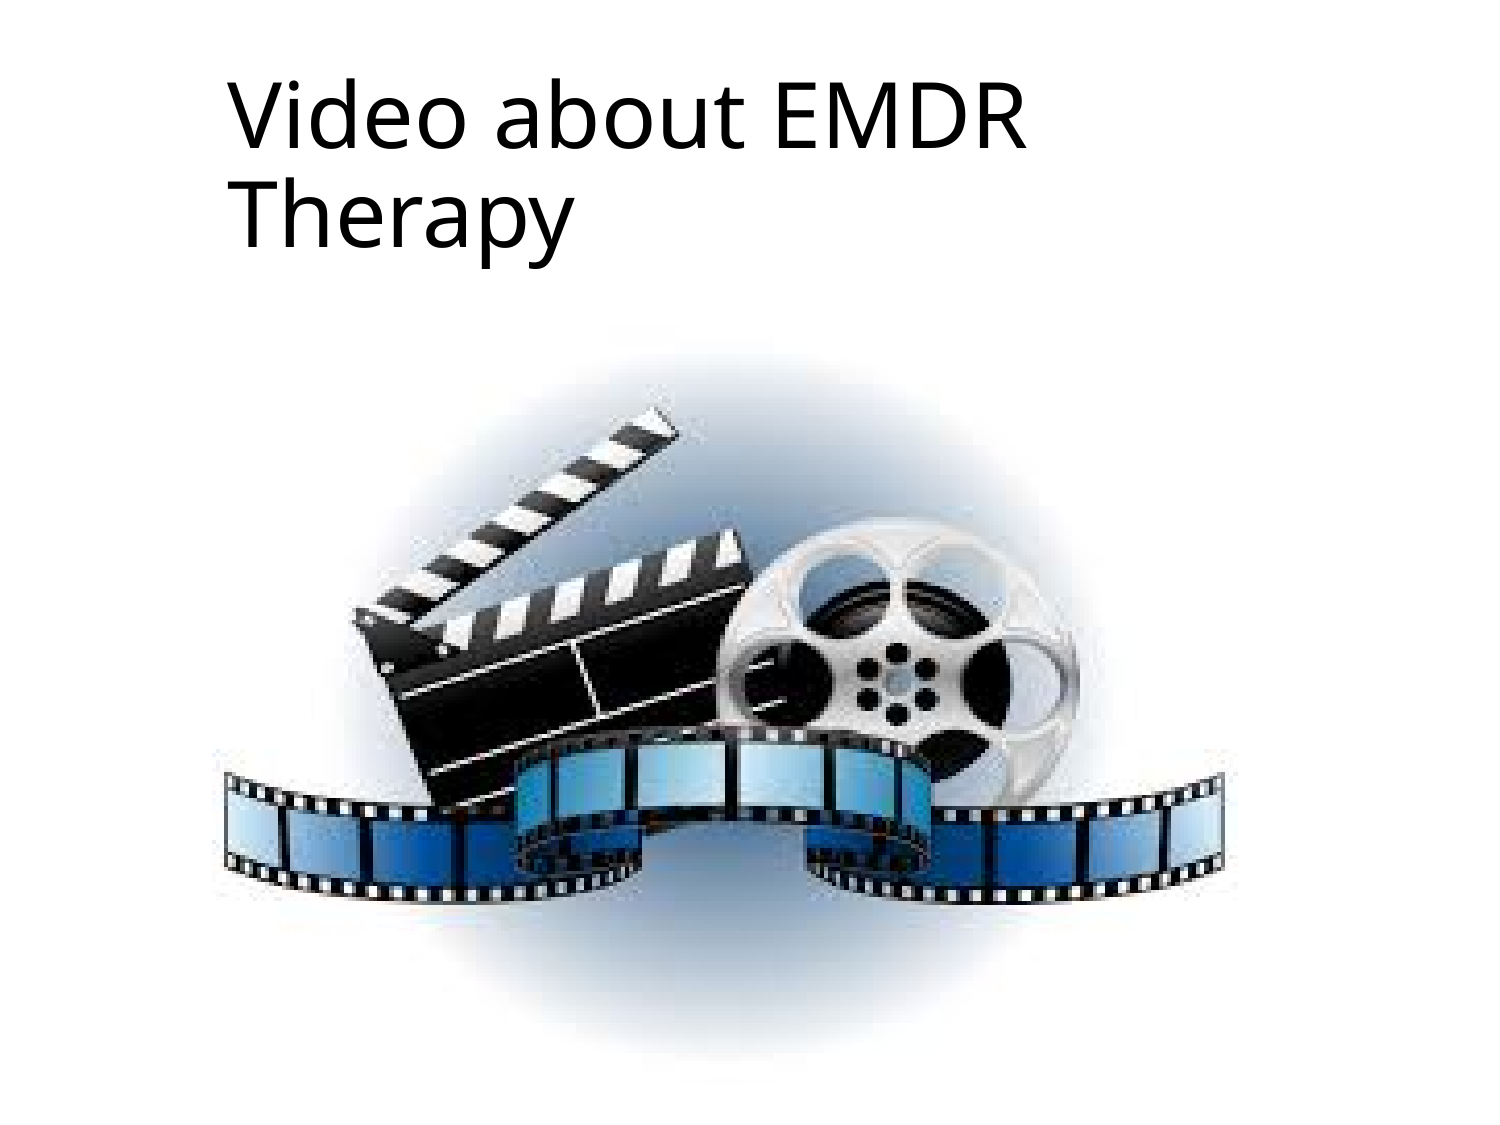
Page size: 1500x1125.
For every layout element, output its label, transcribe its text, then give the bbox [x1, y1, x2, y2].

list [212, 324, 1238, 1099]
title Video about EMDR Therapy [212, 59, 1397, 278]
